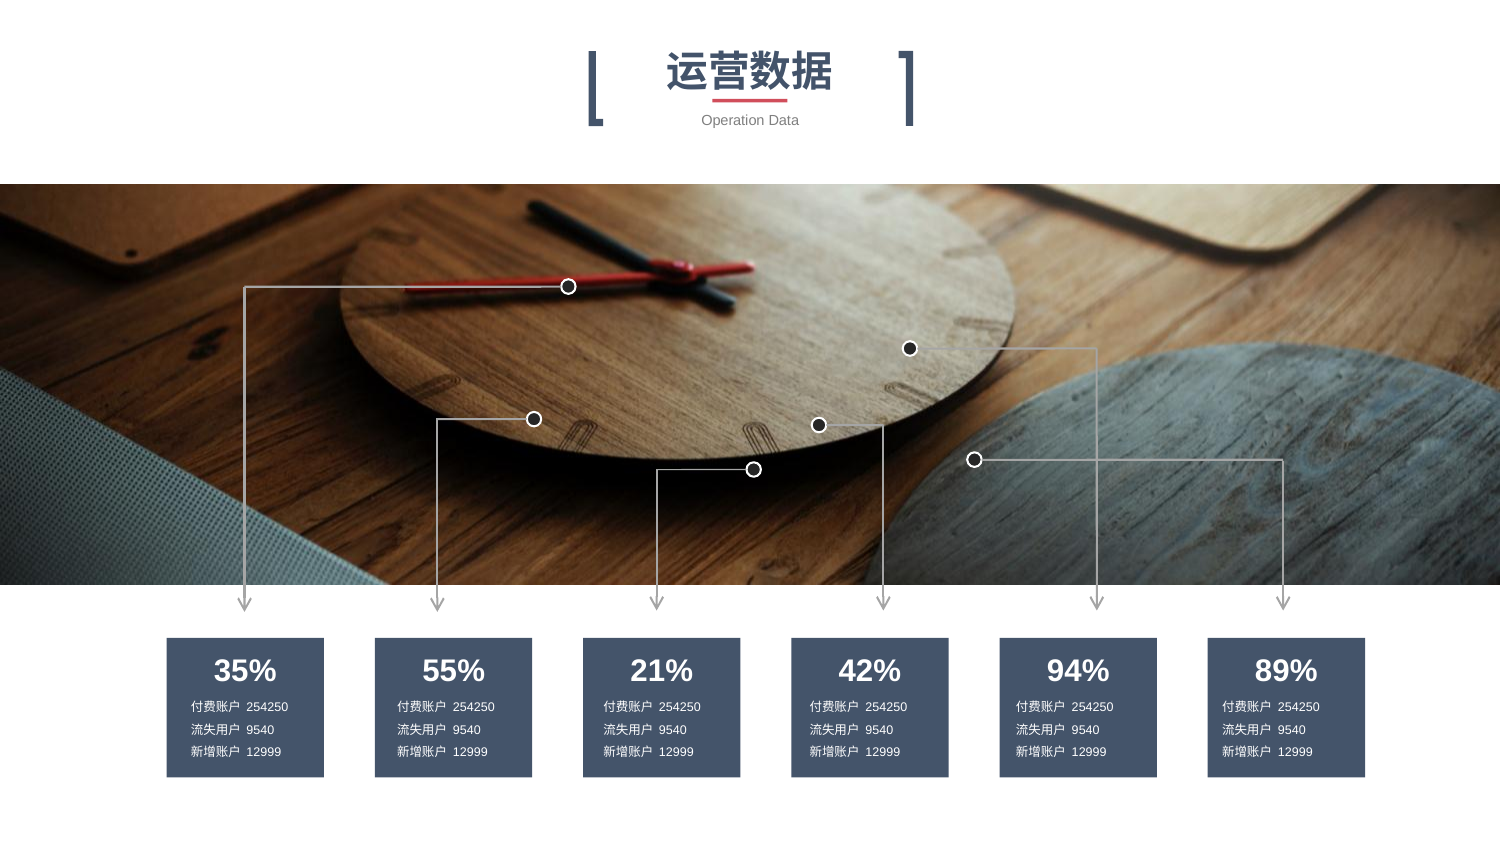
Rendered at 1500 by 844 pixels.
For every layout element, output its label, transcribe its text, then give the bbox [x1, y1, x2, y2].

text_box 42% [817, 646, 923, 684]
text_box [166, 637, 324, 778]
text_box 运营数据 [575, 37, 925, 94]
text_box 35% [193, 646, 298, 684]
picture [0, 184, 1500, 585]
text_box [1207, 637, 1366, 778]
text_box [588, 50, 914, 127]
text_box 付费账户 254250 流失用户 9540 新增账户 12999 [176, 684, 328, 767]
text_box 付费账户 254250 流失用户 9540 新增账户 12999 [588, 684, 741, 767]
text_box 付费账户 254250 流失用户 9540 新增账户 12999 [794, 684, 947, 767]
text_box [999, 637, 1157, 778]
text_box [791, 637, 949, 778]
text_box Operation Data [575, 94, 925, 136]
text_box [374, 637, 533, 778]
text_box 付费账户 254250 流失用户 9540 新增账户 12999 [382, 684, 534, 767]
text_box 付费账户 254250 流失用户 9540 新增账户 12999 [1001, 684, 1153, 767]
text_box 55% [401, 646, 506, 684]
text_box 付费账户 254250 流失用户 9540 新增账户 12999 [1207, 684, 1359, 767]
text_box 21% [609, 646, 714, 684]
text_box [583, 637, 741, 778]
text_box 94% [1026, 646, 1131, 684]
text_box 89% [1234, 646, 1339, 684]
